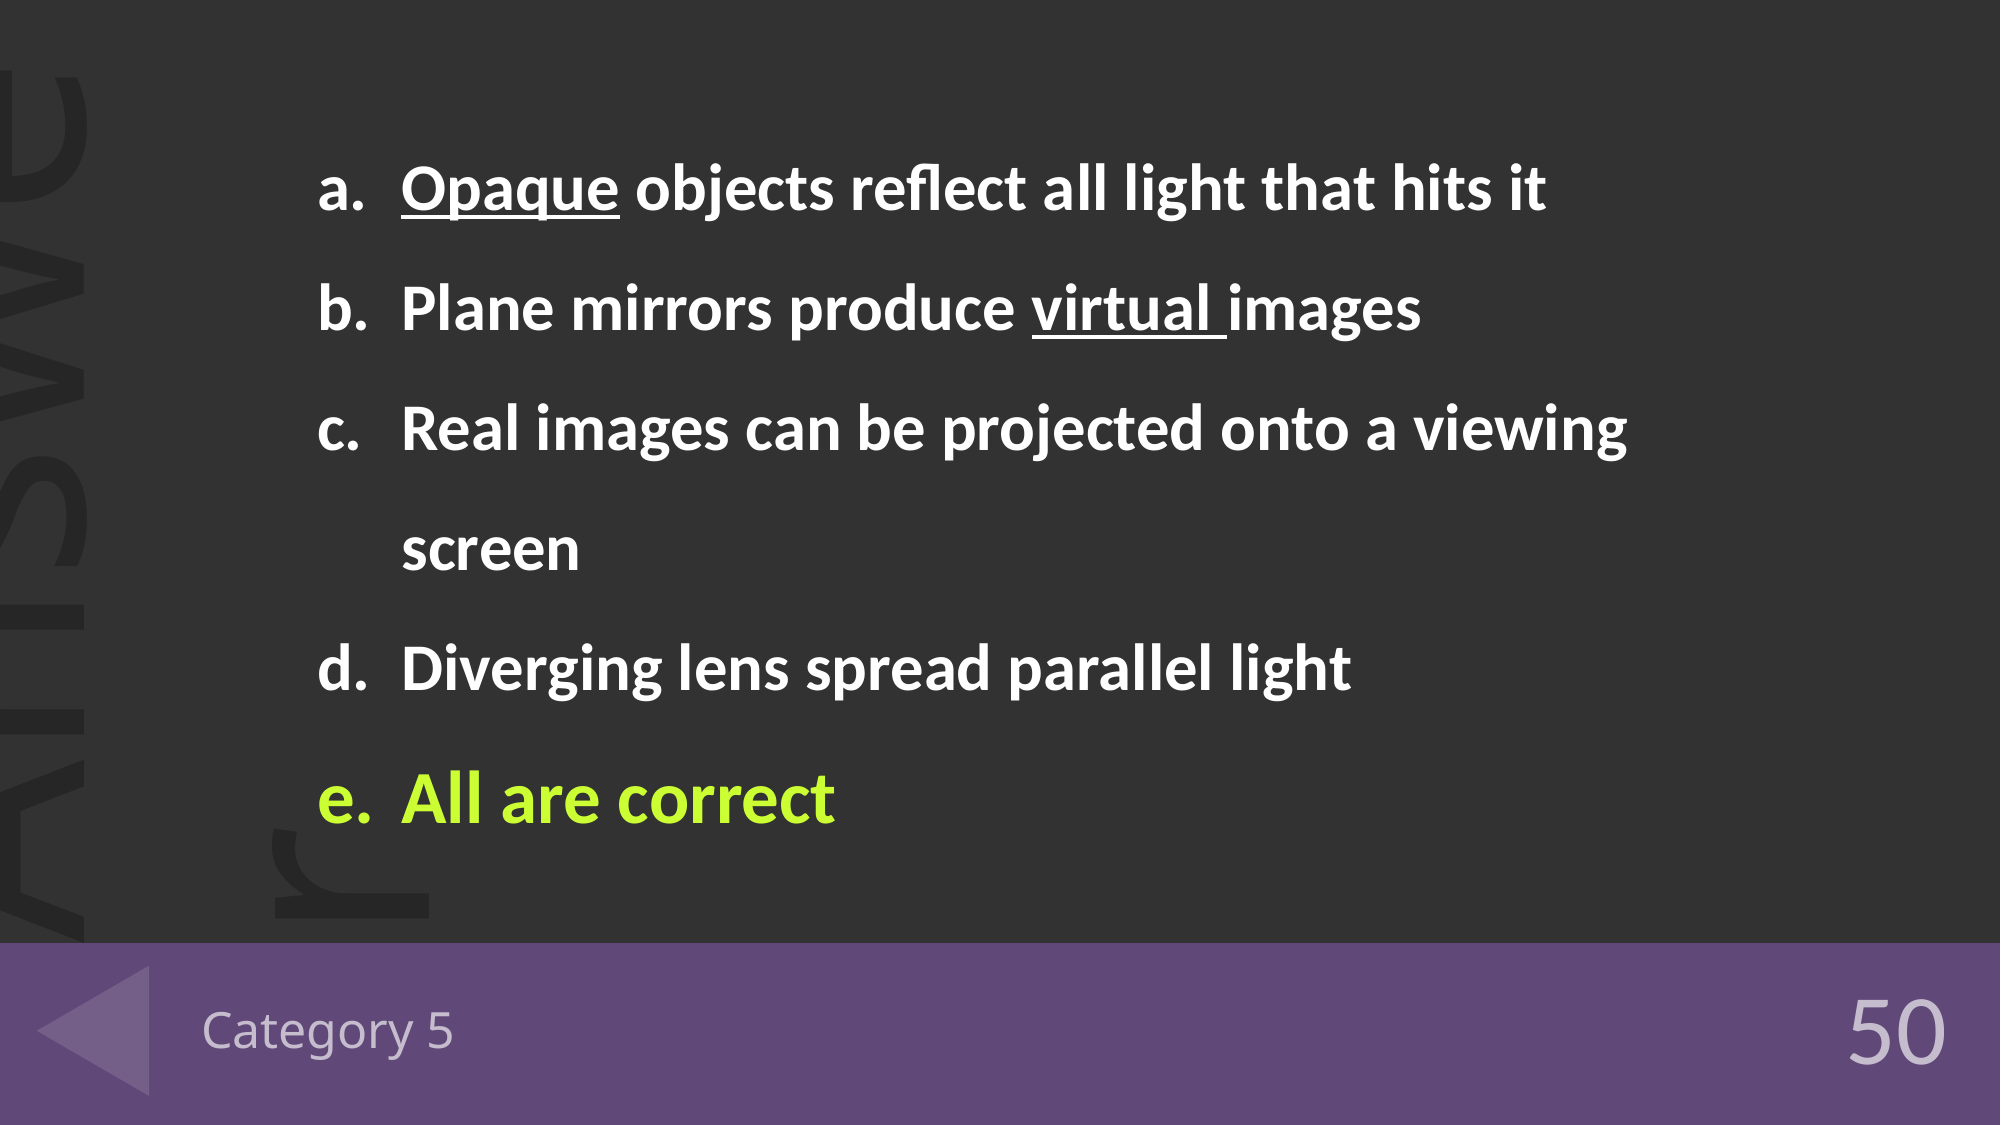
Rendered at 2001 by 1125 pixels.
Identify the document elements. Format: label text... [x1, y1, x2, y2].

list Opaque objects reflect all light that hits it Plane mirrors produce virtual images Real images can be projected onto a viewing screen Diverging lens spread parallel light All are correct [302, 307, 1760, 636]
list 50 [1494, 967, 1963, 1097]
title Category 5 [185, 967, 1494, 1097]
